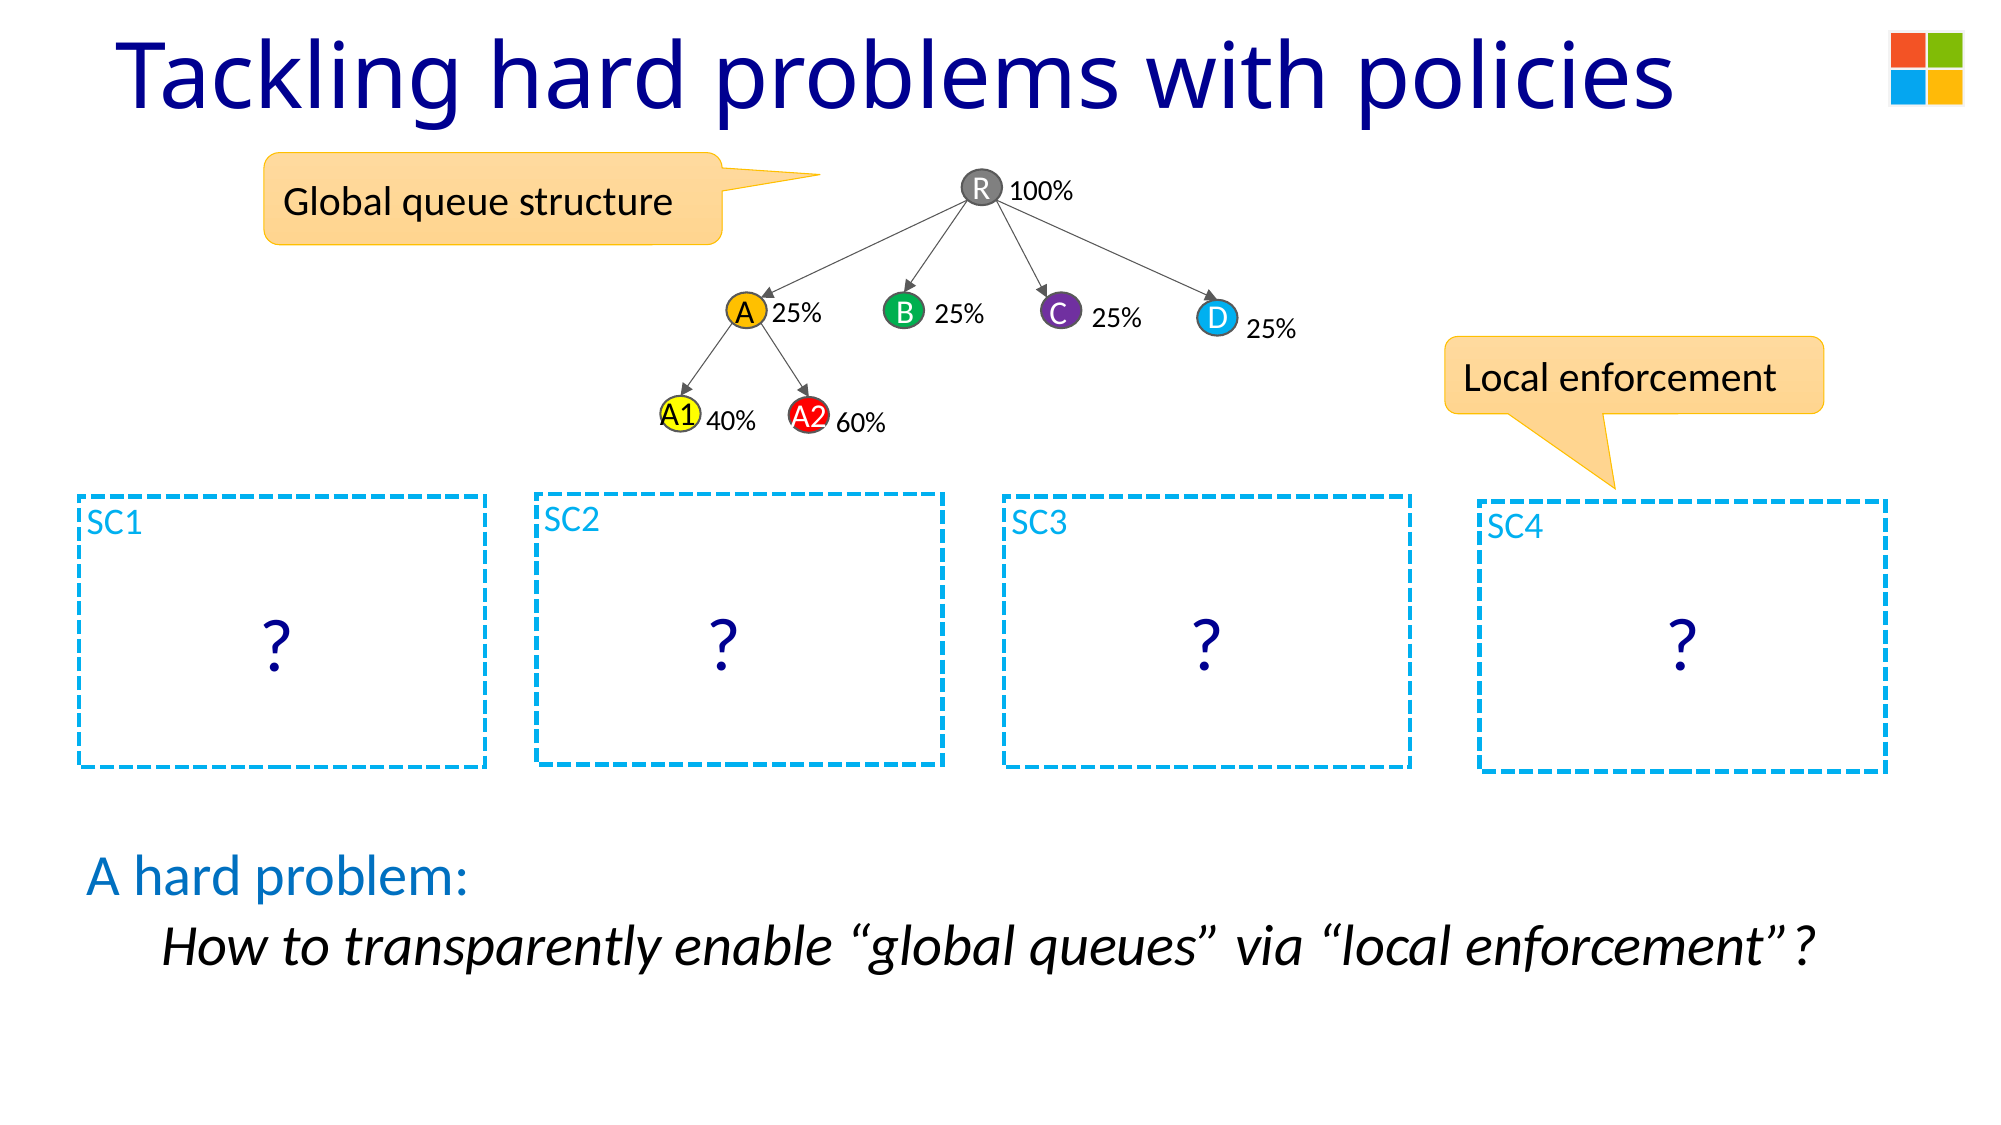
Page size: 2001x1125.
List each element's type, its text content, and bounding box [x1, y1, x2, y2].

text_box SC1 [71, 489, 158, 550]
title Tackling hard problems with policies [100, 0, 1826, 188]
text_box SC3 [996, 489, 1083, 550]
text_box SC2 [529, 486, 616, 547]
text_box ? [1174, 587, 1240, 693]
text_box [1479, 500, 1887, 773]
text_box [535, 493, 943, 765]
text_box ? [244, 588, 309, 694]
text_box A hard problem: How to transparently enable “global queues” via “local enforcement”? [71, 830, 1980, 985]
text_box [1003, 496, 1411, 768]
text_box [645, 158, 1313, 447]
picture [1888, 30, 1965, 107]
text_box ? [692, 587, 757, 693]
text_box Local enforcement [1444, 335, 1825, 490]
text_box ? [1650, 587, 1715, 693]
text_box Global queue structure [263, 152, 719, 246]
text_box SC4 [1472, 493, 1559, 554]
text_box [78, 496, 486, 768]
